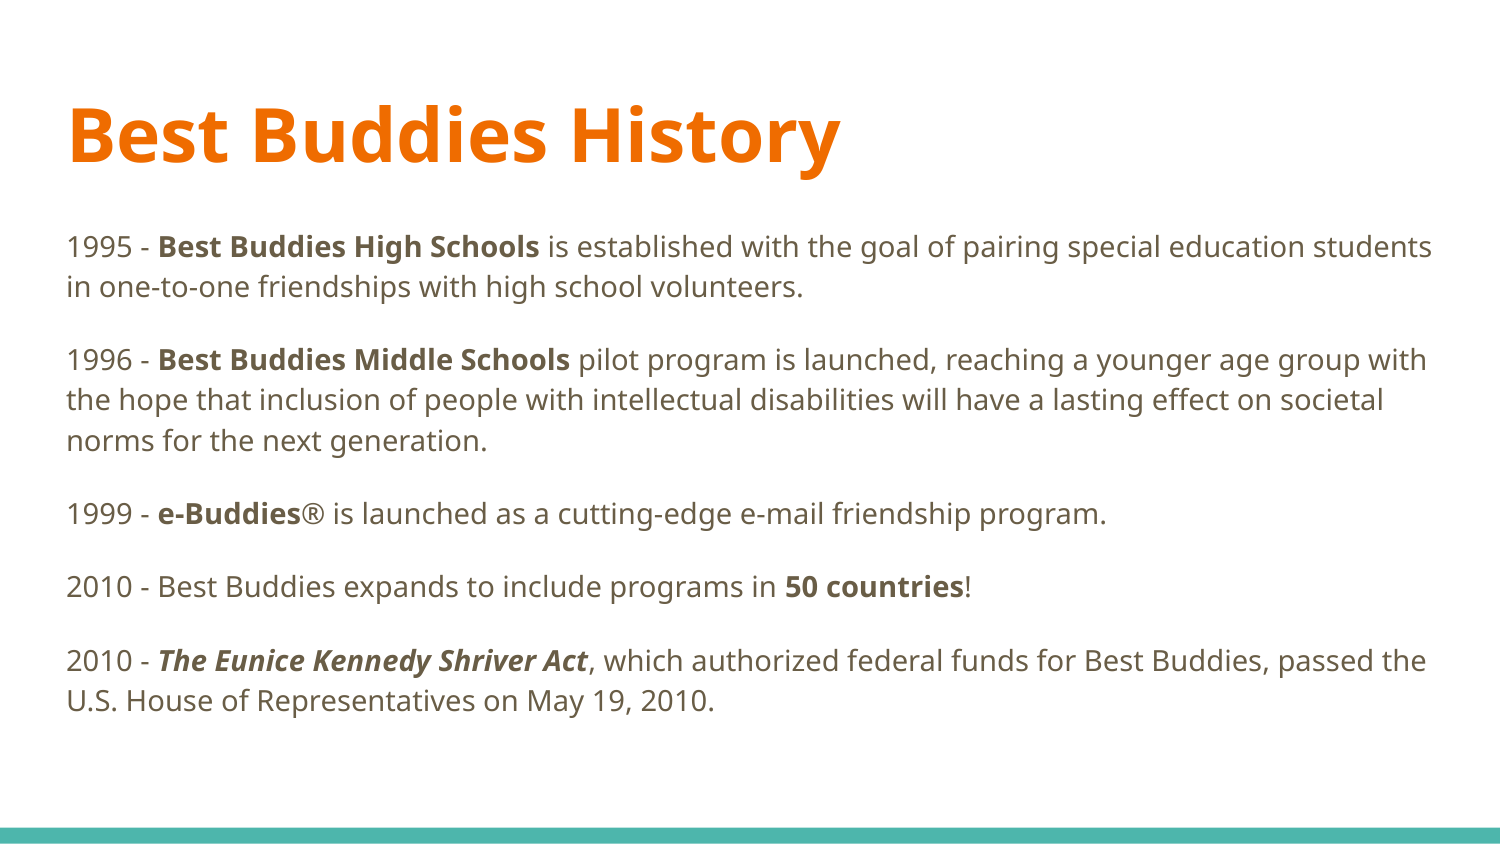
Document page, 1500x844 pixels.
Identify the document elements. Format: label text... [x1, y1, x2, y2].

list 1995 - Best Buddies High Schools is established with the goal of pairing special education students in one-to-one friendships with high school volunteers. 1996 - Best Buddies Middle Schools pilot program is launched, reaching a younger age group with the hope that inclusion of people with intellectual disabilities will have a lasting effect on societal norms for the next generation. 1999 - e-Buddies® is launched as a cutting-edge e-mail friendship program. 2010 - Best Buddies expands to include programs in 50 countries! 2010 - The Eunice Kennedy Shriver Act, which authorized federal funds for Best Buddies, passed the U.S. House of Representatives on May 19, 2010. [51, 207, 1449, 750]
title Best Buddies History [51, 72, 1449, 189]
